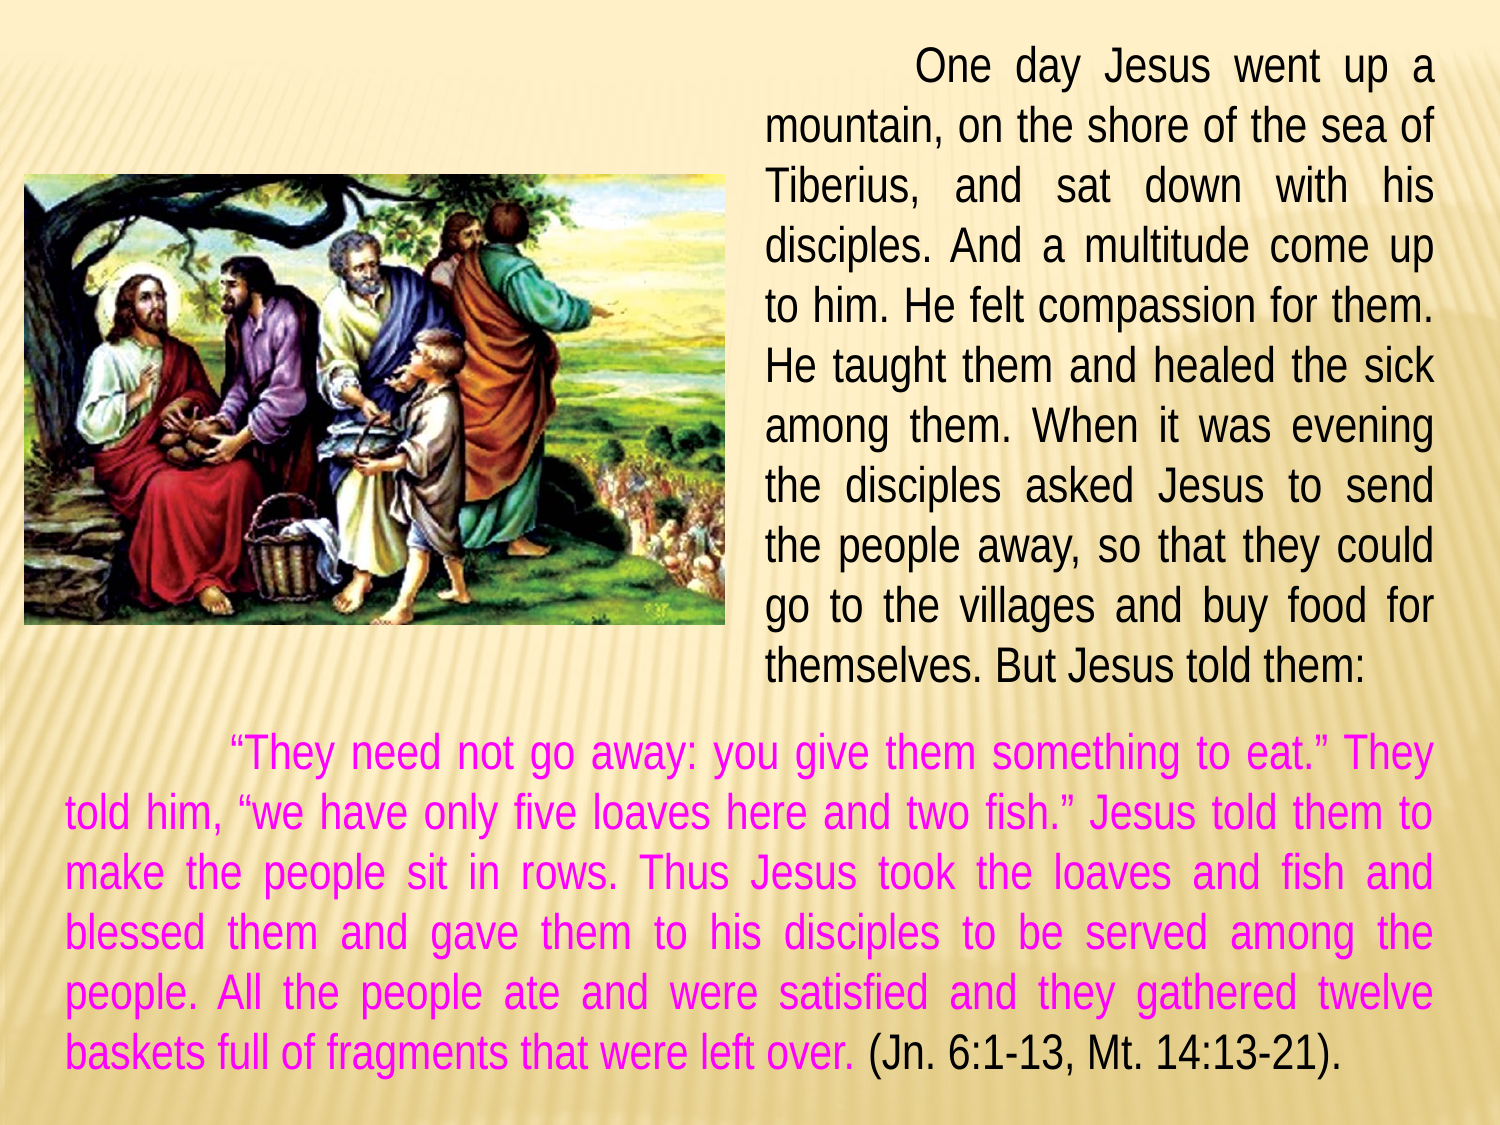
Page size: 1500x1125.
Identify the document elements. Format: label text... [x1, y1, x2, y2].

text_box “They need not go away: you give them something to eat.” They told him, “we have only five loaves here and two fish.” Jesus told them to make the people sit in rows. Thus Jesus took the loaves and fish and blessed them and gave them to his disciples to be served among the people. All the people ate and were satisfied and they gathered twelve baskets full of fragments that were left over. (Jn. 6:1-13, Mt. 14:13-21). [50, 712, 1450, 1088]
text_box One day Jesus went up a mountain, on the shore of the sea of Tiberius, and sat down with his disciples. And a multitude come up to him. He felt compassion for them. He taught them and healed the sick among them. When it was evening the disciples asked Jesus to send the people away, so that they could go to the villages and buy food for themselves. But Jesus told them: [750, 24, 1450, 700]
picture [24, 174, 726, 626]
